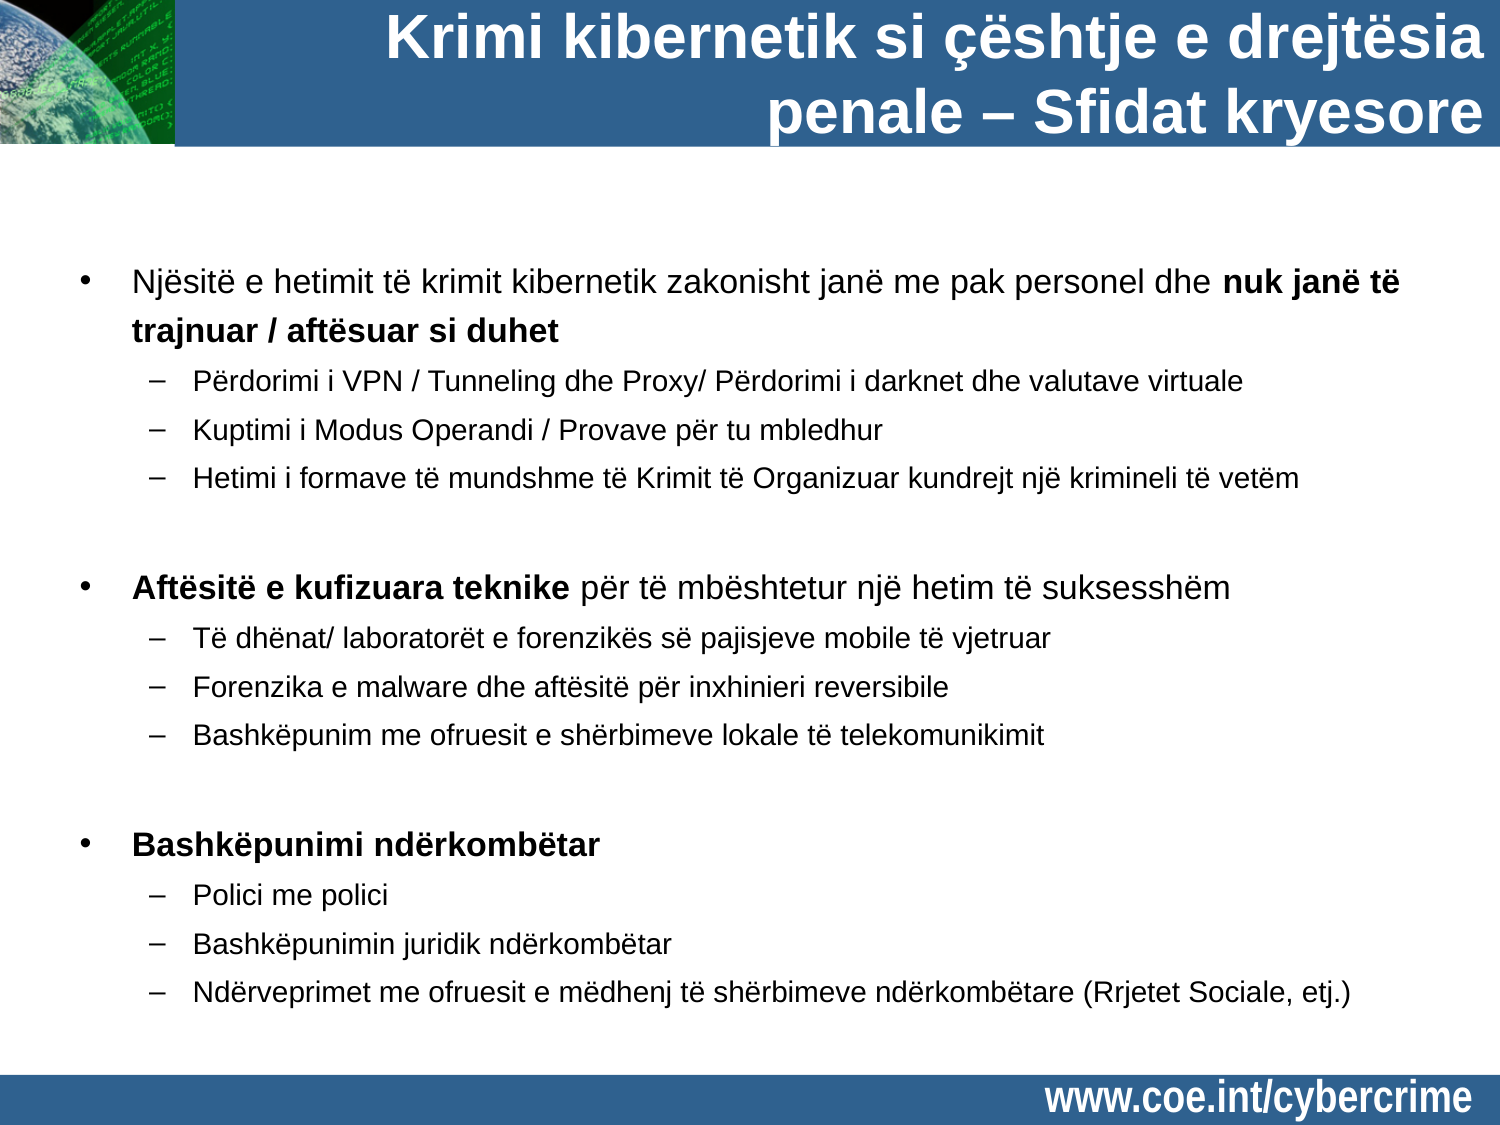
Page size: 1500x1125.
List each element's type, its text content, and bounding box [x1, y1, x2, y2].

text_box [0, 1073, 1030, 1125]
picture [0, 0, 175, 144]
text_box Njësitë e hetimit të krimit kibernetik zakonisht janë me pak personel dhe nuk janë të trajnuar / aftësuar si duhet Përdorimi i VPN / Tunneling dhe Proxy/ Përdorimi i darknet dhe valutave virtuale Kuptimi i Modus Operandi / Provave për tu mbledhur Hetimi i formave të mundshme të Krimit të Organizuar kundrejt një krimineli të vetëm Aftësitë e kufizuara teknike për të mbështetur një hetim të suksesshëm Të dhënat/ laboratorët e forenzikës së pajisjeve mobile të vjetruar Forenzika e malware dhe aftësitë për inxhinieri reversibile Bashkëpunim me ofruesit e shërbimeve lokale të telekomunikimit Bashkëpunimi ndërkombëtar Polici me polici Bashkëpunimin juridik ndërkombëtar Ndërveprimet me ofruesit e mëdhenj të shërbimeve ndërkombëtare (Rrjetet Sociale, etj.) [64, 243, 1437, 1035]
text_box www.coe.int/cybercrime [1030, 1059, 1500, 1125]
text_box Krimi kibernetik si çështje e drejtësia penale – Sfidat kryesore [177, 0, 1500, 149]
